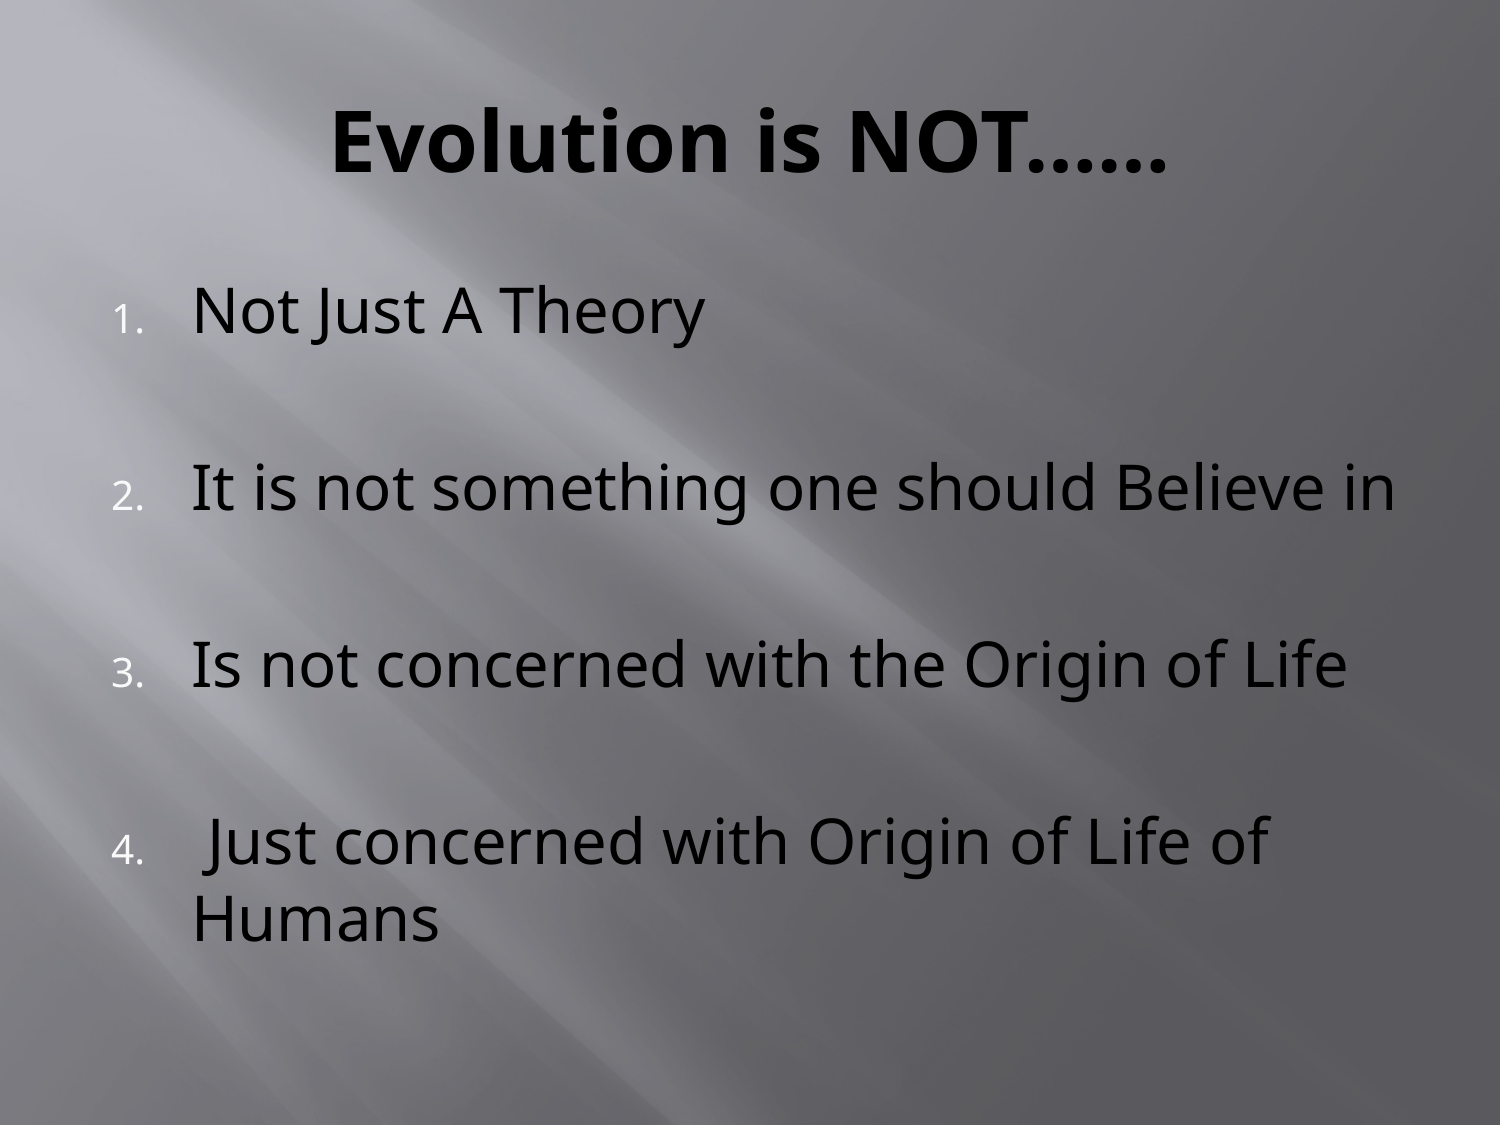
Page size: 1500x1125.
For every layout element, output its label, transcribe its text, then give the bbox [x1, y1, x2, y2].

list Not Just A Theory It is not something one should Believe in Is not concerned with the Origin of Life Just concerned with Origin of Life of Humans [75, 262, 1425, 1035]
title Evolution is NOT…… [75, 45, 1425, 233]
